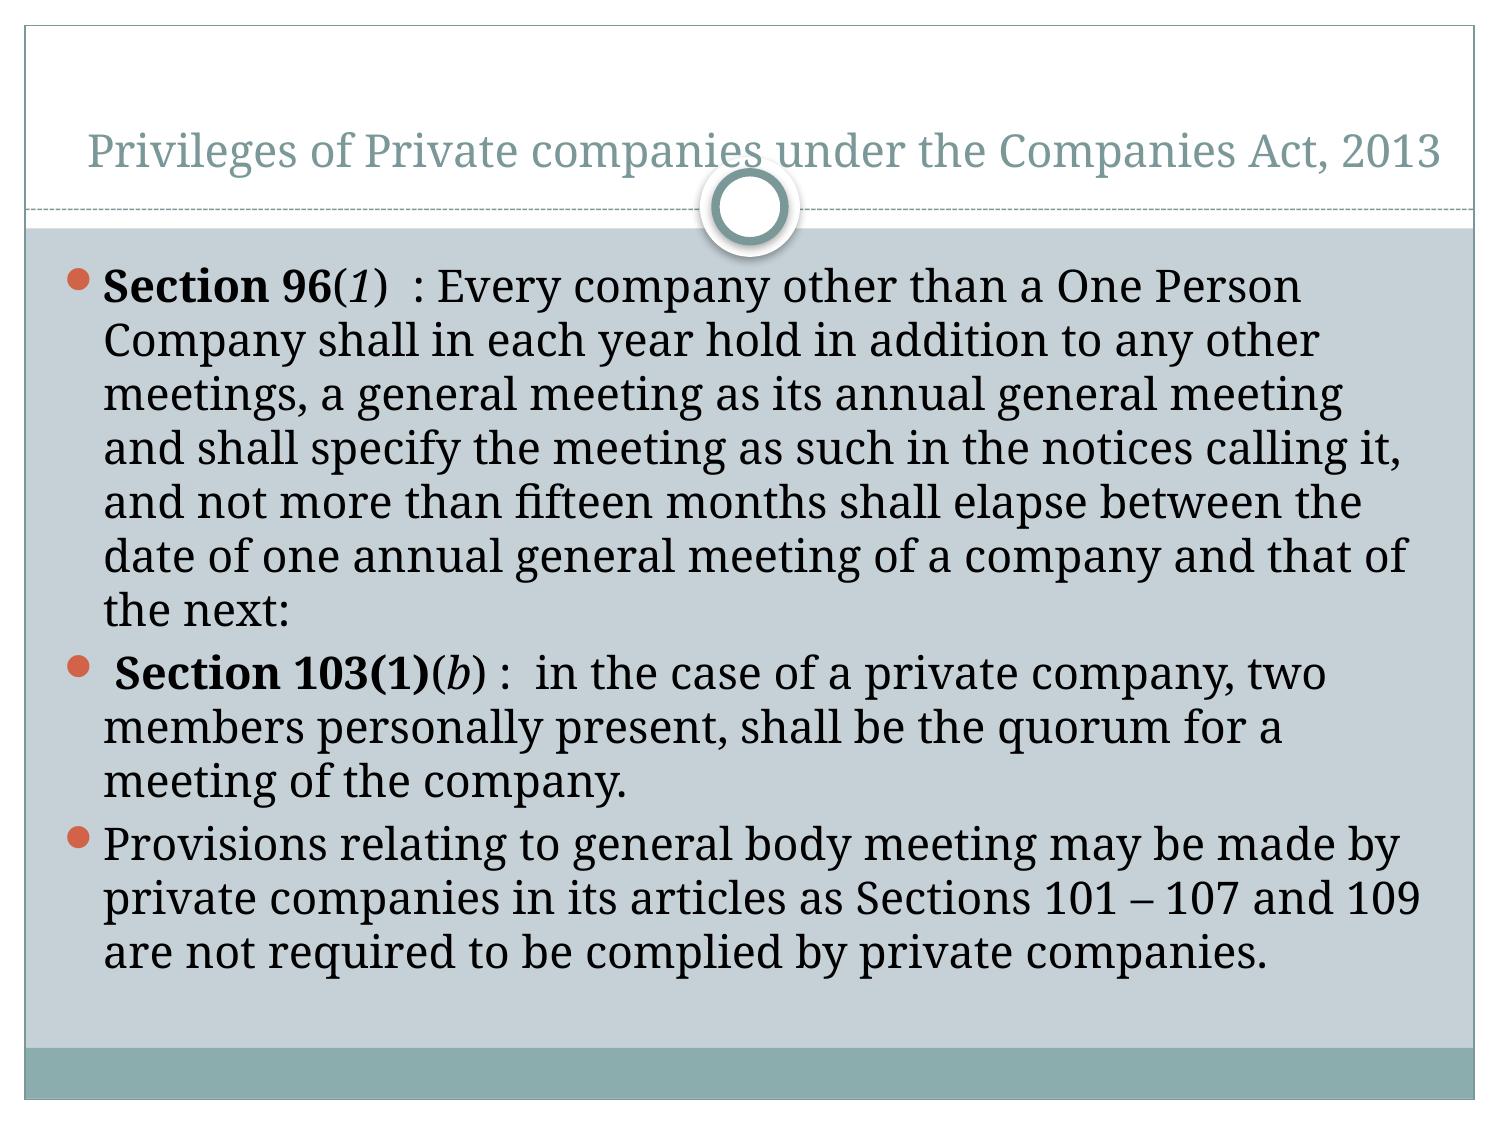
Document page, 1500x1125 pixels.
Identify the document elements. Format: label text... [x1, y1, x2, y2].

list Section 96(1) : Every company other than a One Person Company shall in each year hold in addition to any other meetings, a general meeting as its annual general meeting and shall specify the meeting as such in the notices calling it, and not more than fifteen months shall elapse between the date of one annual general meeting of a company and that of the next: Section 103(1)(b) : in the case of a private company, two members personally present, shall be the quorum for a meeting of the company. Provisions relating to general body meeting may be made by private companies in its articles as Sections 101 – 107 and 109 are not required to be complied by private companies. [49, 250, 1445, 1001]
title Privileges of Private companies under the Companies Act, 2013 [64, 60, 1465, 185]
